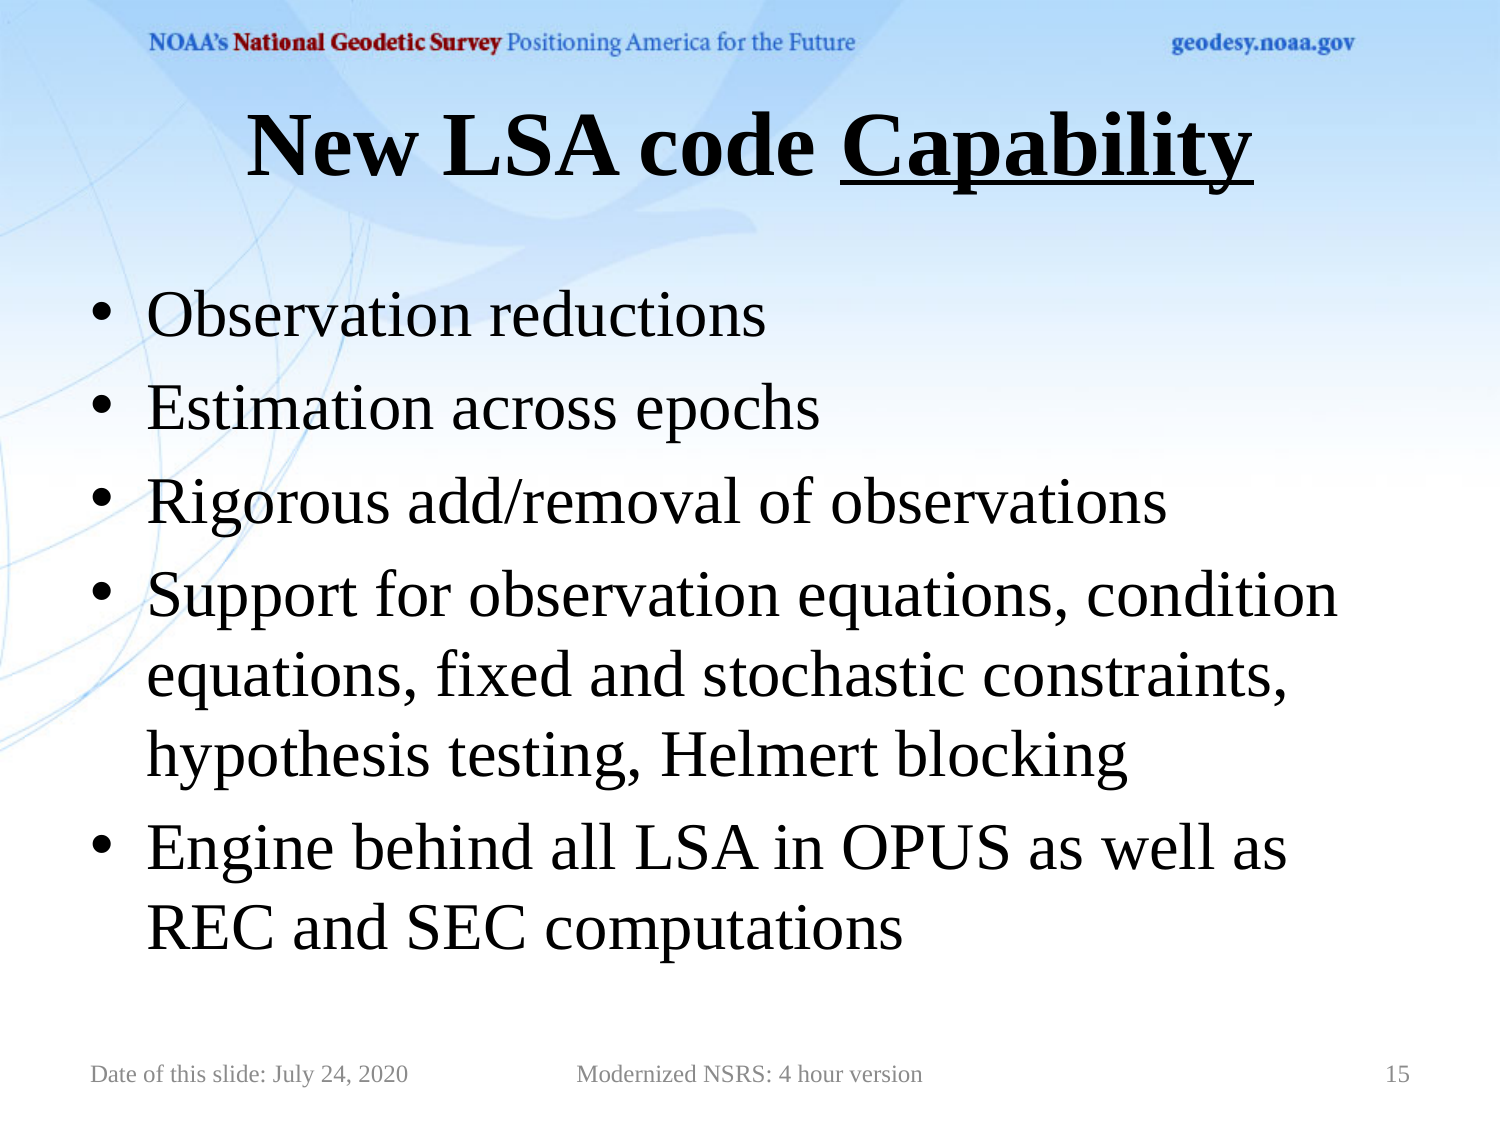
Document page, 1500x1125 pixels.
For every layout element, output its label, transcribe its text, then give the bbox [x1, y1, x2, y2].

footer Modernized NSRS: 4 hour version [512, 1042, 988, 1103]
list Observation reductions Estimation across epochs Rigorous add/removal of observations Support for observation equations, condition equations, fixed and stochastic constraints, hypothesis testing, Helmert blocking Engine behind all LSA in OPUS as well as REC and SEC computations [75, 262, 1425, 1005]
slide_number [75, 1042, 425, 1103]
title New LSA code Capability [75, 45, 1425, 233]
picture [0, 0, 1500, 1125]
slide_number 15 [1074, 1042, 1425, 1103]
